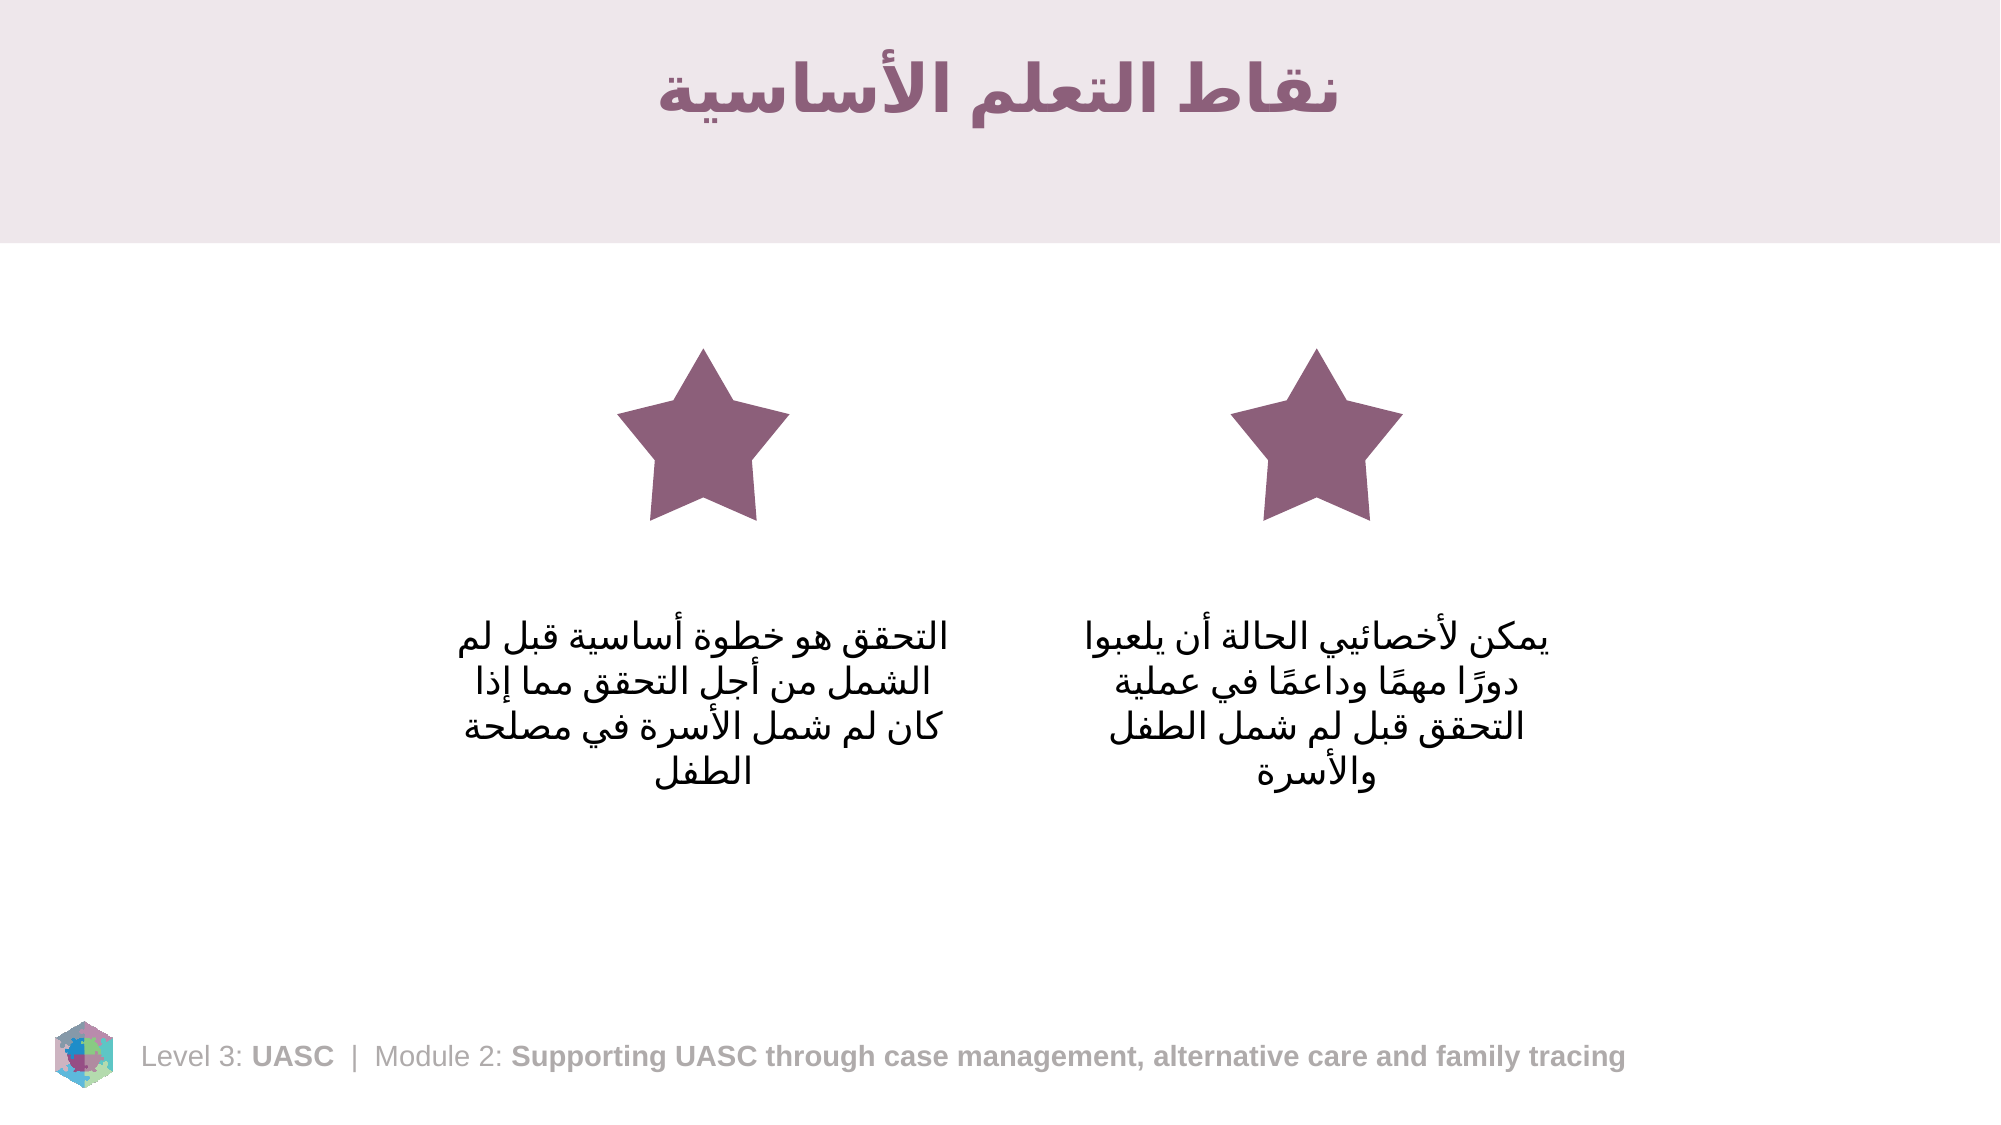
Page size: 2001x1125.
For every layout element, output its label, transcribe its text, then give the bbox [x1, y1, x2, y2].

title نقاط التعلم الأساسية [137, 19, 1863, 163]
text_box يمكن لأخصائيي الحالة أن يلعبوا دورًا مهمًا وداعمًا في عملية التحقق قبل لم شمل الطفل والأسرة [1060, 604, 1574, 800]
text_box [0, 81, 2000, 244]
text_box [617, 348, 790, 521]
text_box التحقق هو خطوة أساسية قبل لم الشمل من أجل التحقق مما إذا كان لم شمل الأسرة في مصلحة الطفل [439, 604, 968, 800]
picture [55, 1021, 113, 1088]
text_box [1230, 348, 1403, 521]
